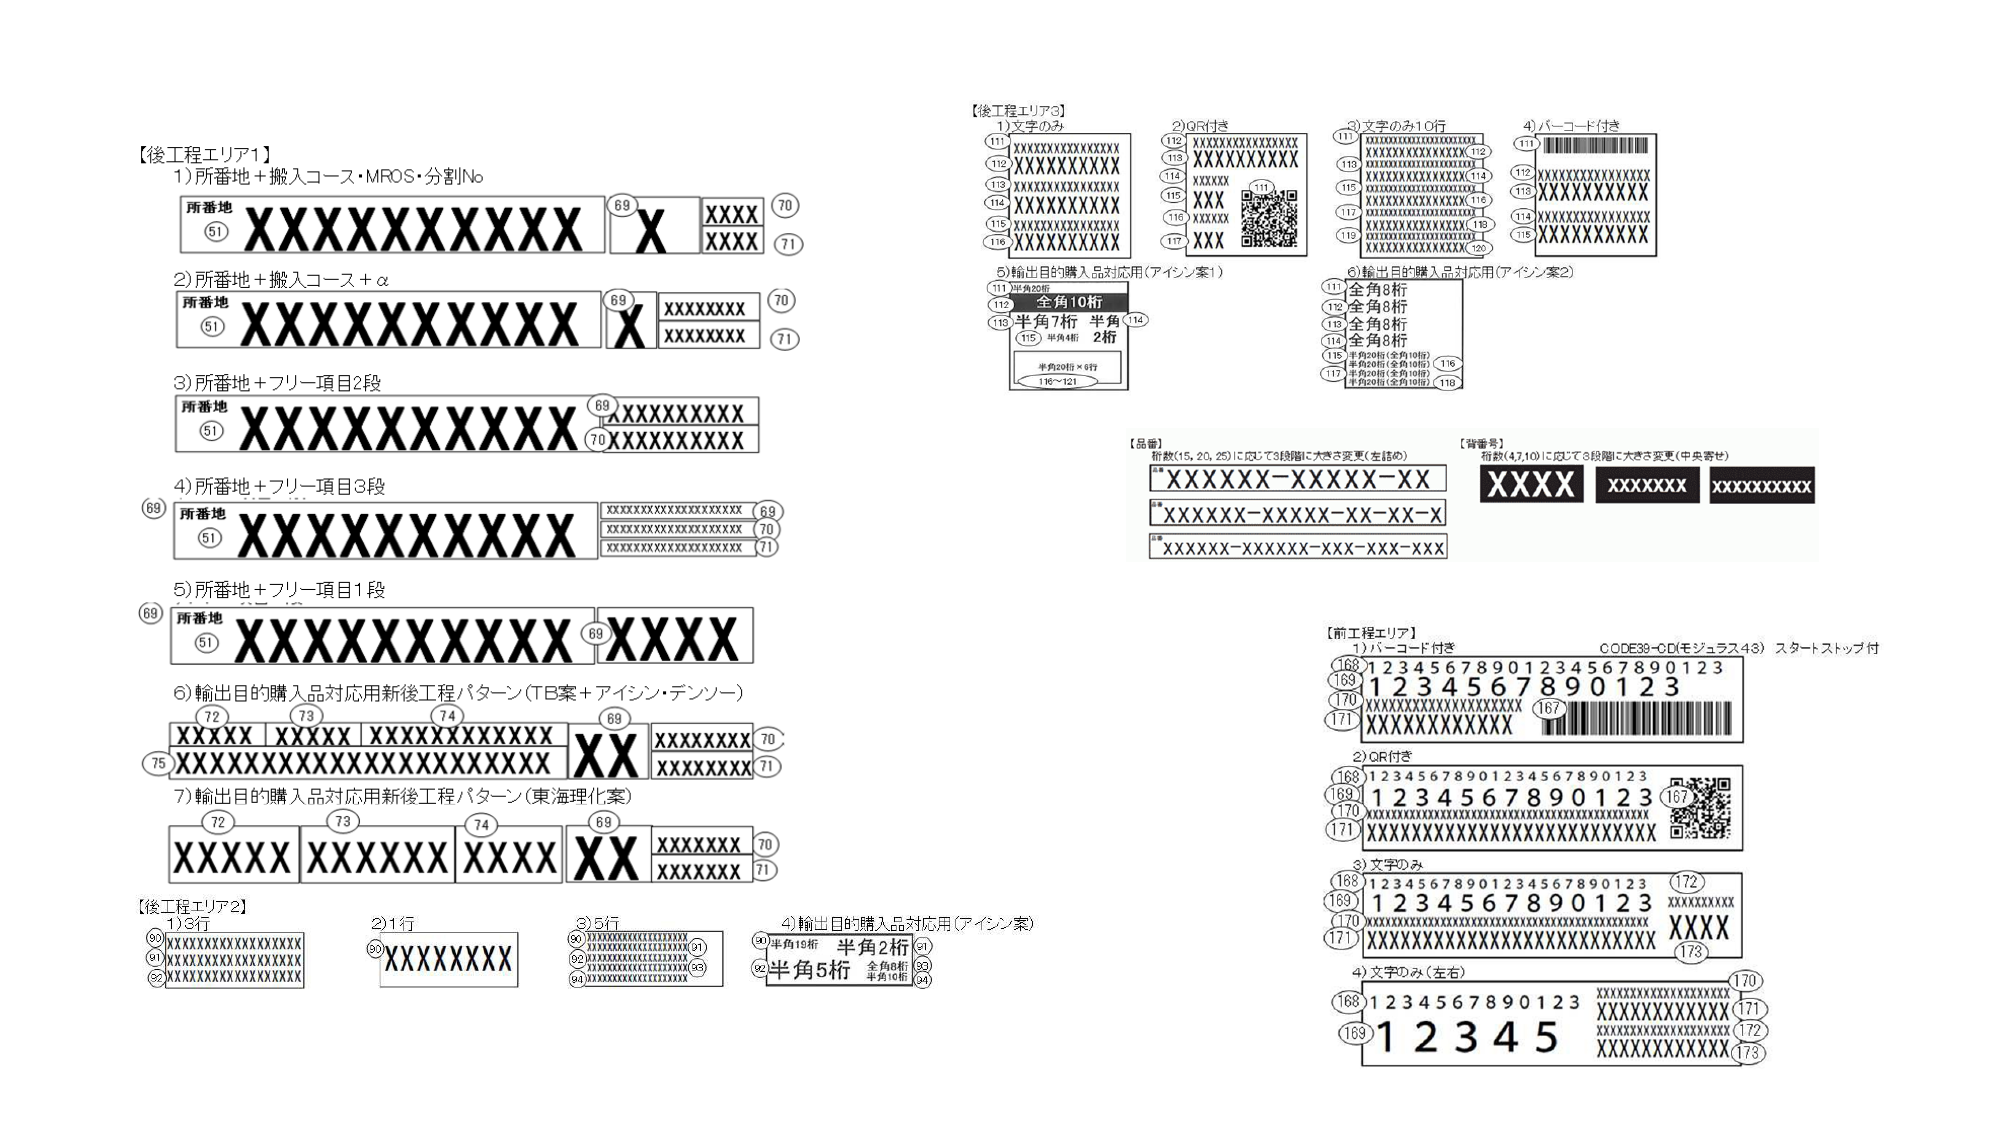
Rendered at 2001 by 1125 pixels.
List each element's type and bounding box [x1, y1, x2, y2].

picture [1314, 619, 1884, 1072]
picture [1125, 428, 1819, 562]
picture [135, 100, 1661, 998]
